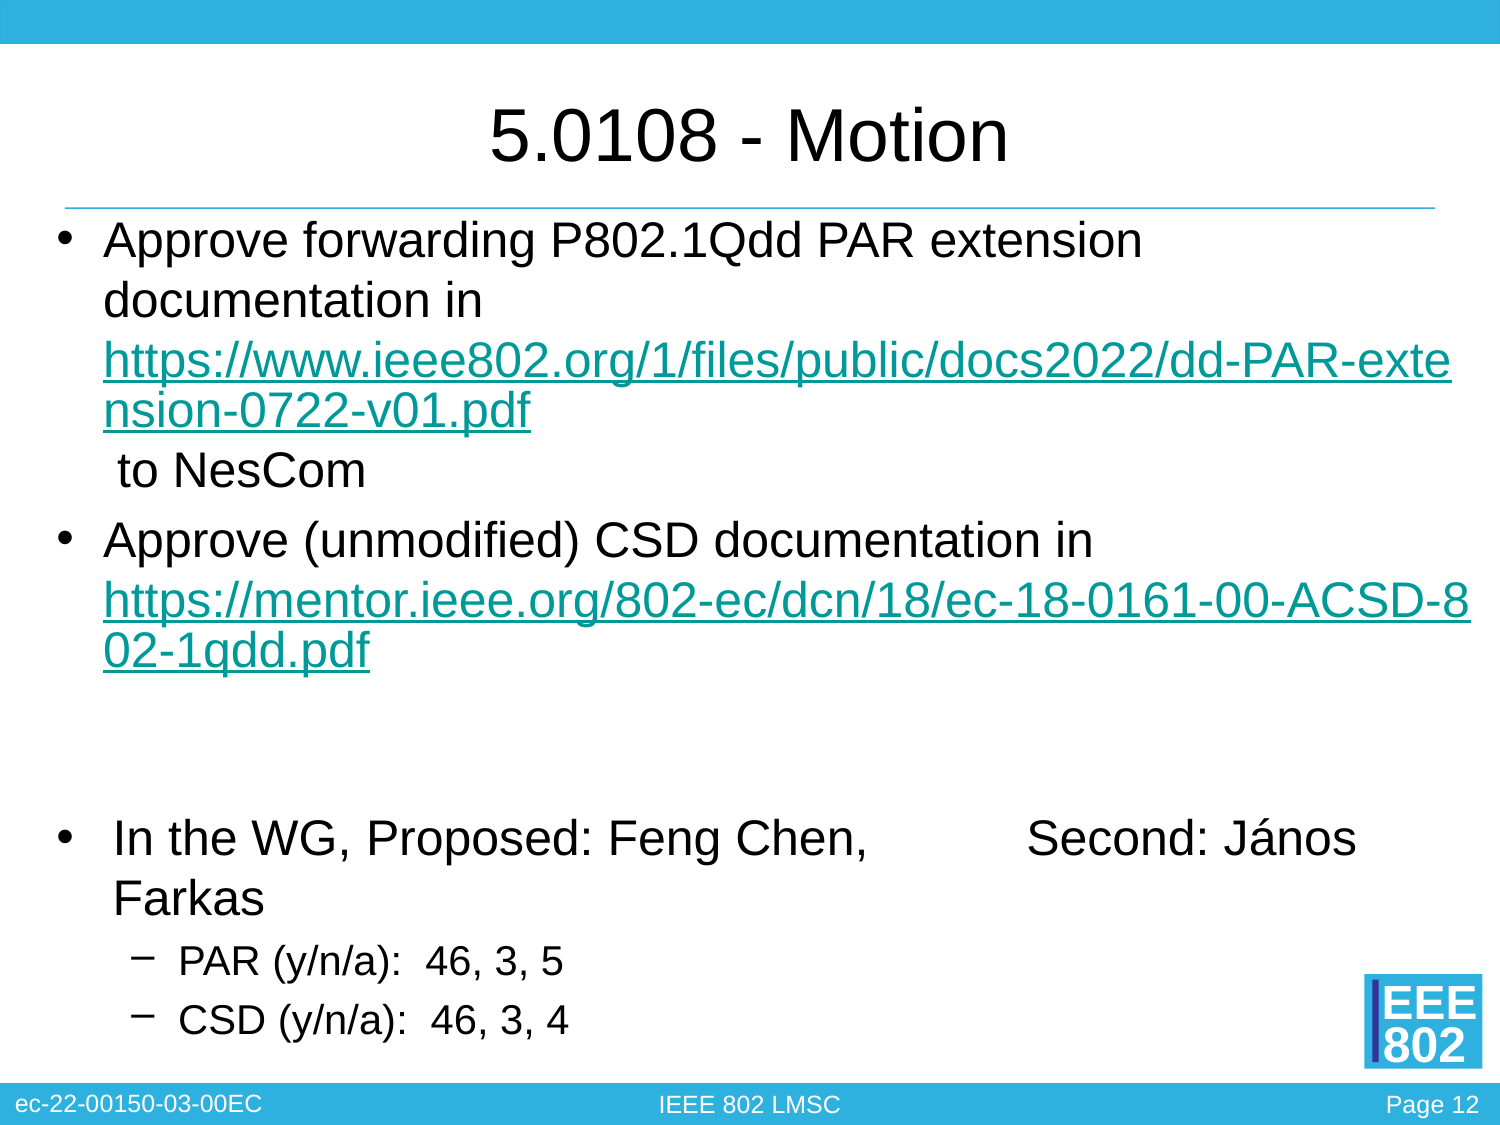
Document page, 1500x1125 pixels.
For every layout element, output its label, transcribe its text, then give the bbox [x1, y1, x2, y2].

title 5.0108 - Motion [75, 66, 1425, 197]
list Approve forwarding P802.1Qdd PAR extension documentation in https://www.ieee802.org/1/files/public/docs2022/dd-PAR-extension-0722-v01.pdf to NesCom Approve (unmodified) CSD documentation in https://mentor.ieee.org/802-ec/dcn/18/ec-18-0161-00-ACSD-802-1qdd.pdf In the WG, Proposed: Feng Chen, Second: János Farkas PAR (y/n/a): 46, 3, 5 CSD (y/n/a): 46, 3, 4 In EC, mover: Glenn Parsons, Second: Roger Marks (y/n/a): <y>,<n>,<a> [41, 200, 1488, 1018]
